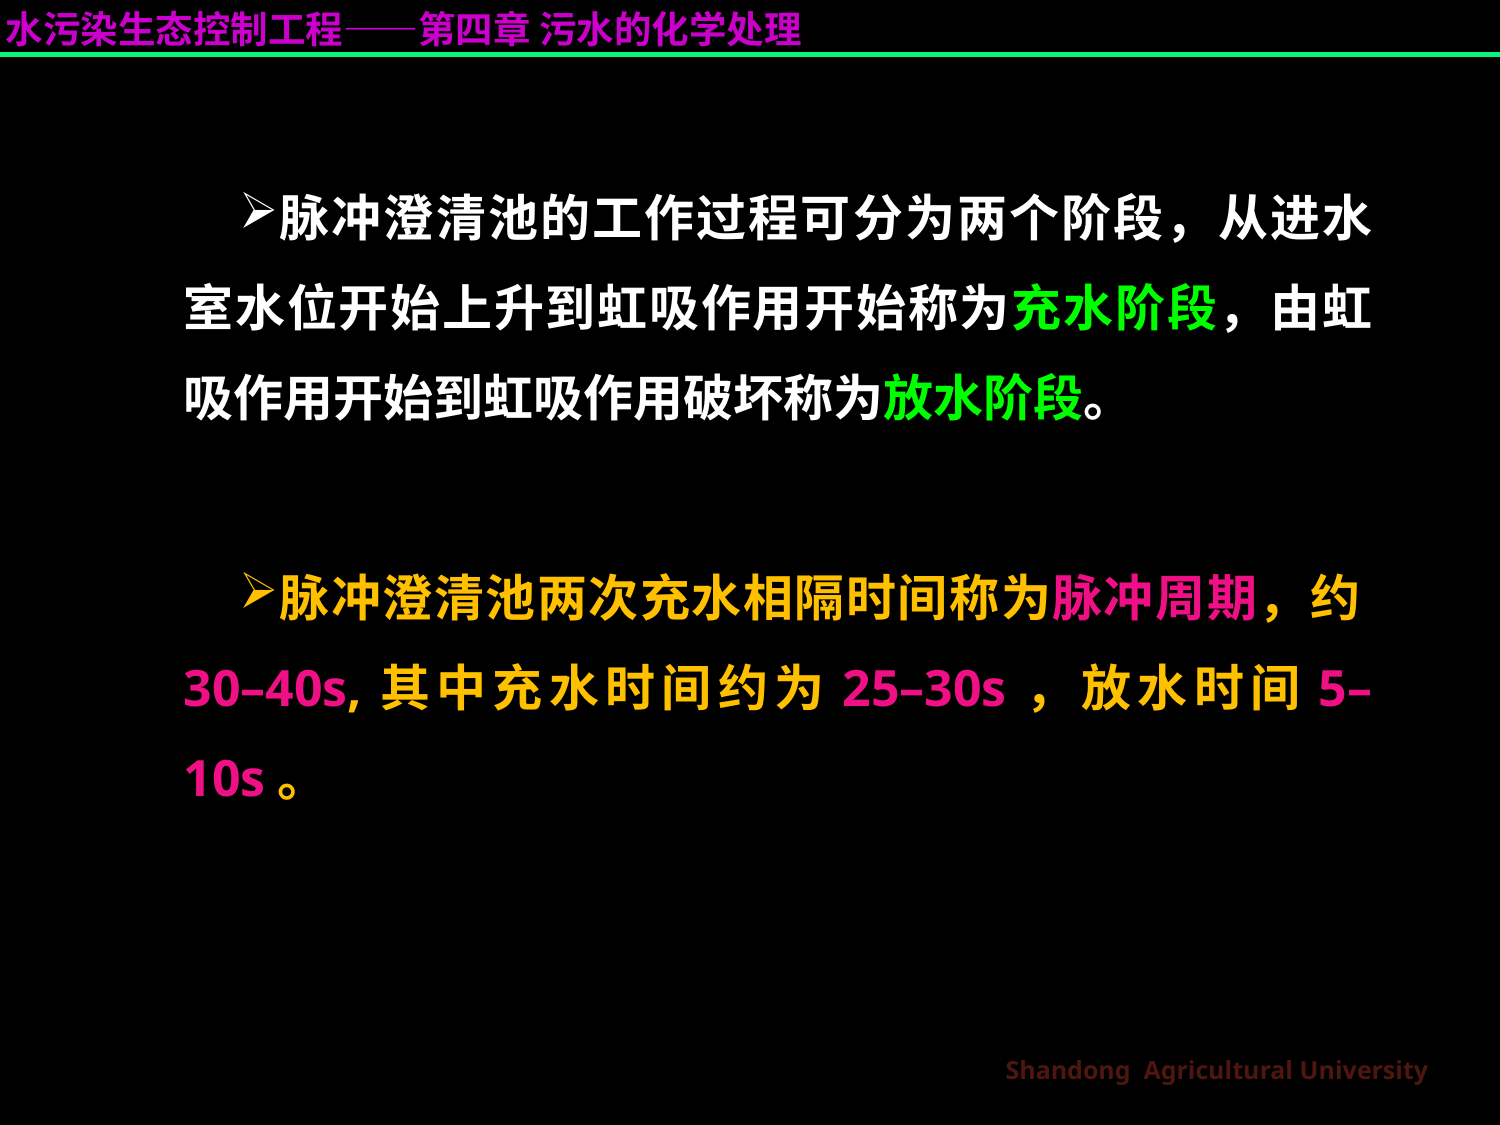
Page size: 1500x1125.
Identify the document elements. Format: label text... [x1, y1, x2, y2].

list 脉冲澄清池的工作过程可分为两个阶段，从进水室水位开始上升到虹吸作用开始称为充水阶段，由虹吸作用开始到虹吸作用破坏称为放水阶段。 脉冲澄清池两次充水相隔时间称为脉冲周期，约30–40s,其中充水时间约为25–30s，放水时间5–10s。 [112, 148, 1388, 974]
